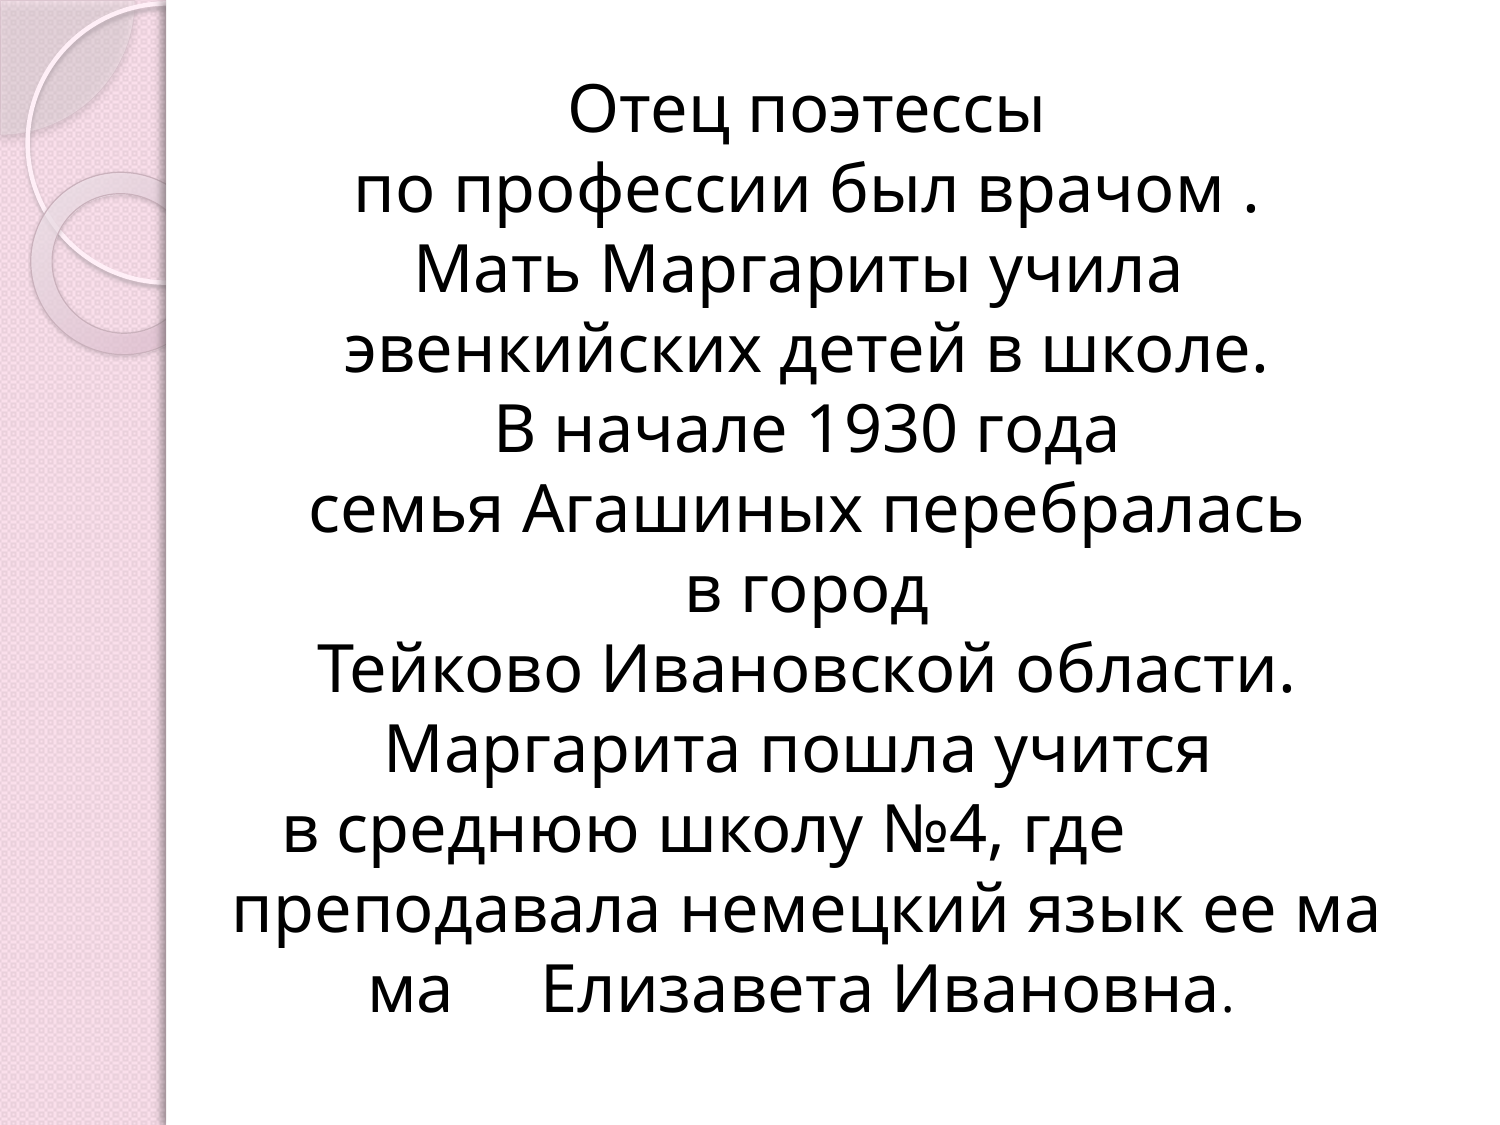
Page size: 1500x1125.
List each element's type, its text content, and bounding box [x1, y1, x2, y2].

text_box Отец поэтессы по профессии был врачом . Мать Маргариты учила эвенкийских детей в школе. В начале 1930 года семья Агашиных перебралась в город Тейково Ивановской области. Маргарита пошла учится в среднюю школу №4, где преподавала немецкий язык ее мама Елизавета Ивановна. [210, 58, 1404, 1033]
